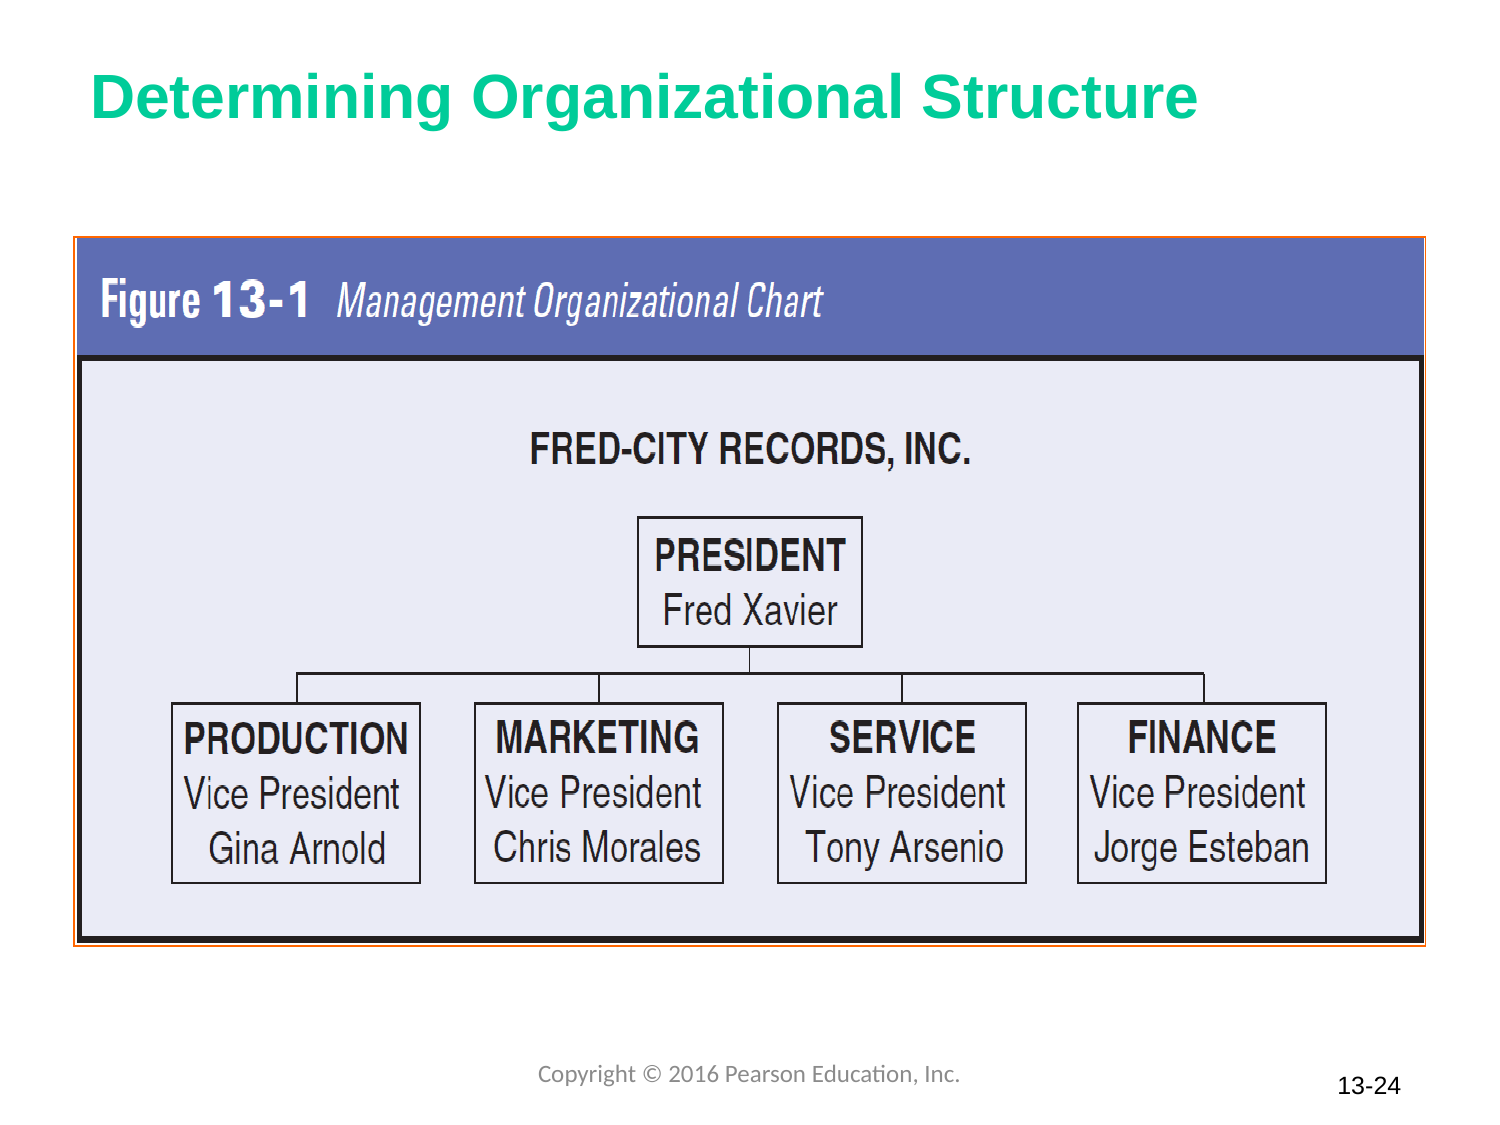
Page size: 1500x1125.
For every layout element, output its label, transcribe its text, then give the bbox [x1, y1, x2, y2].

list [74, 237, 1426, 946]
title Determining Organizational Structure [75, 0, 1425, 188]
footer Copyright © 2016 Pearson Education, Inc. [512, 1042, 988, 1103]
